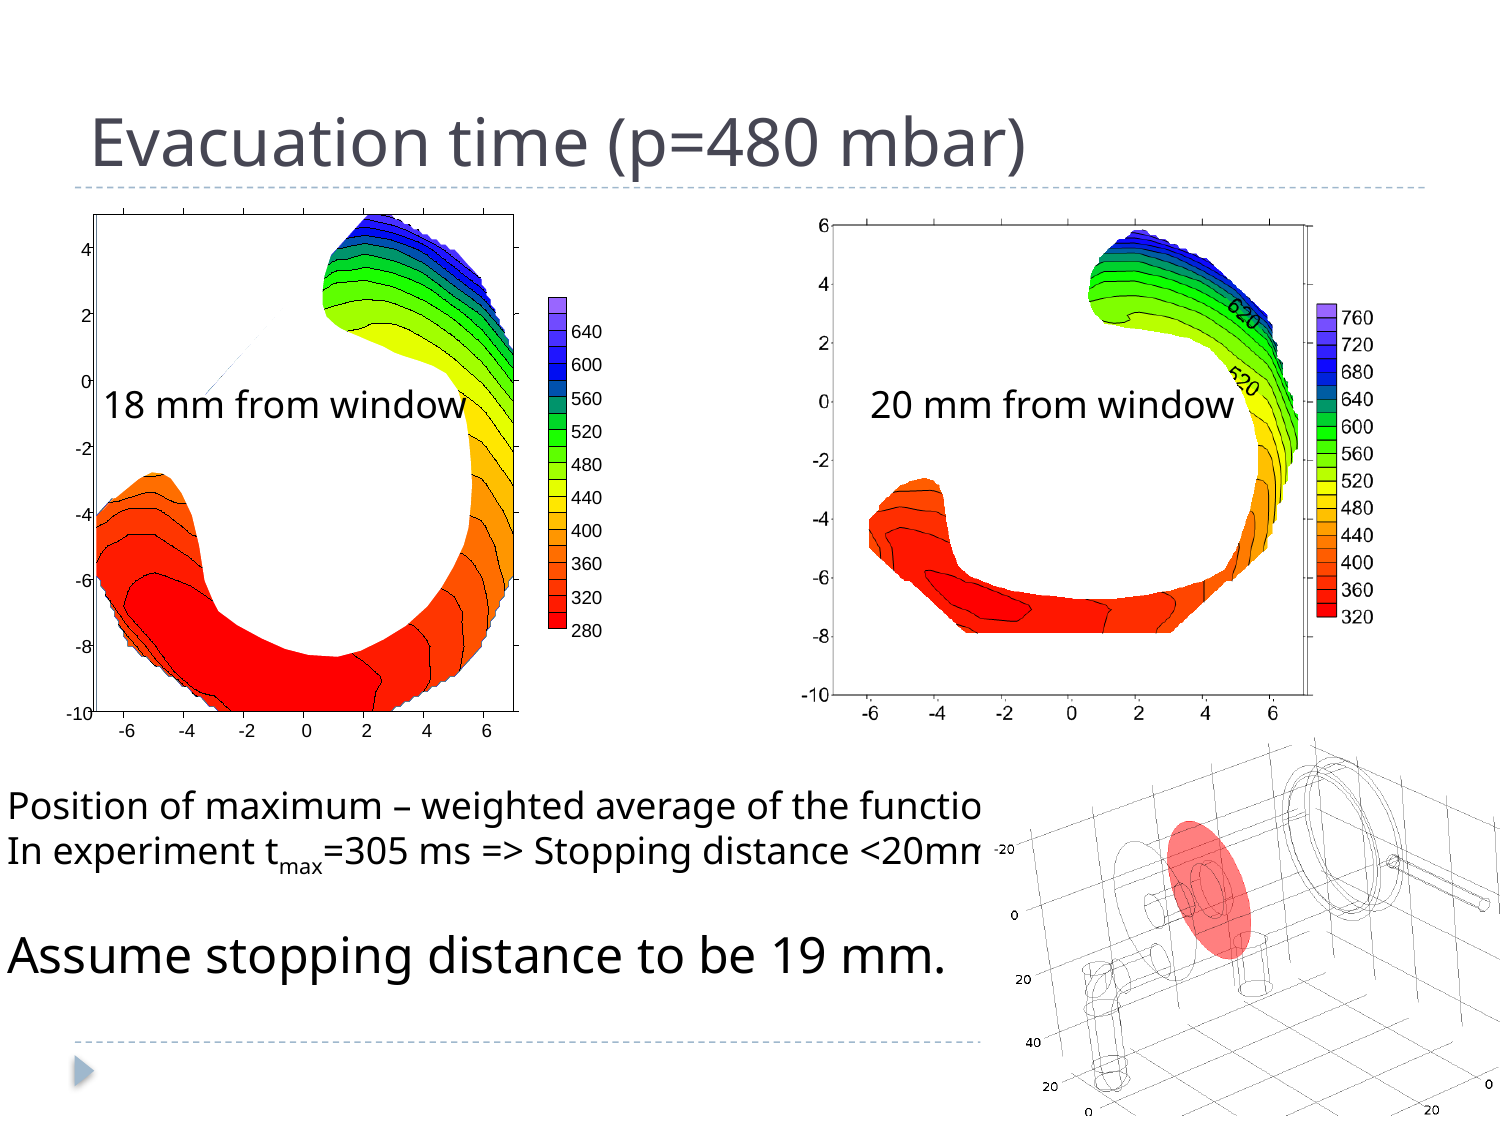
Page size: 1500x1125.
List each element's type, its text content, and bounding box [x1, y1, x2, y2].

title Evacuation time (p=480 mbar) [75, 24, 1425, 188]
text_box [801, 213, 1374, 735]
text_box Position of maximum – weighted average of the function In experiment tmax=305 ms => Stopping distance <20mm. Assume stopping distance to be 19 mm. [0, 775, 974, 991]
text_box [64, 207, 604, 745]
picture [979, 727, 1500, 1117]
